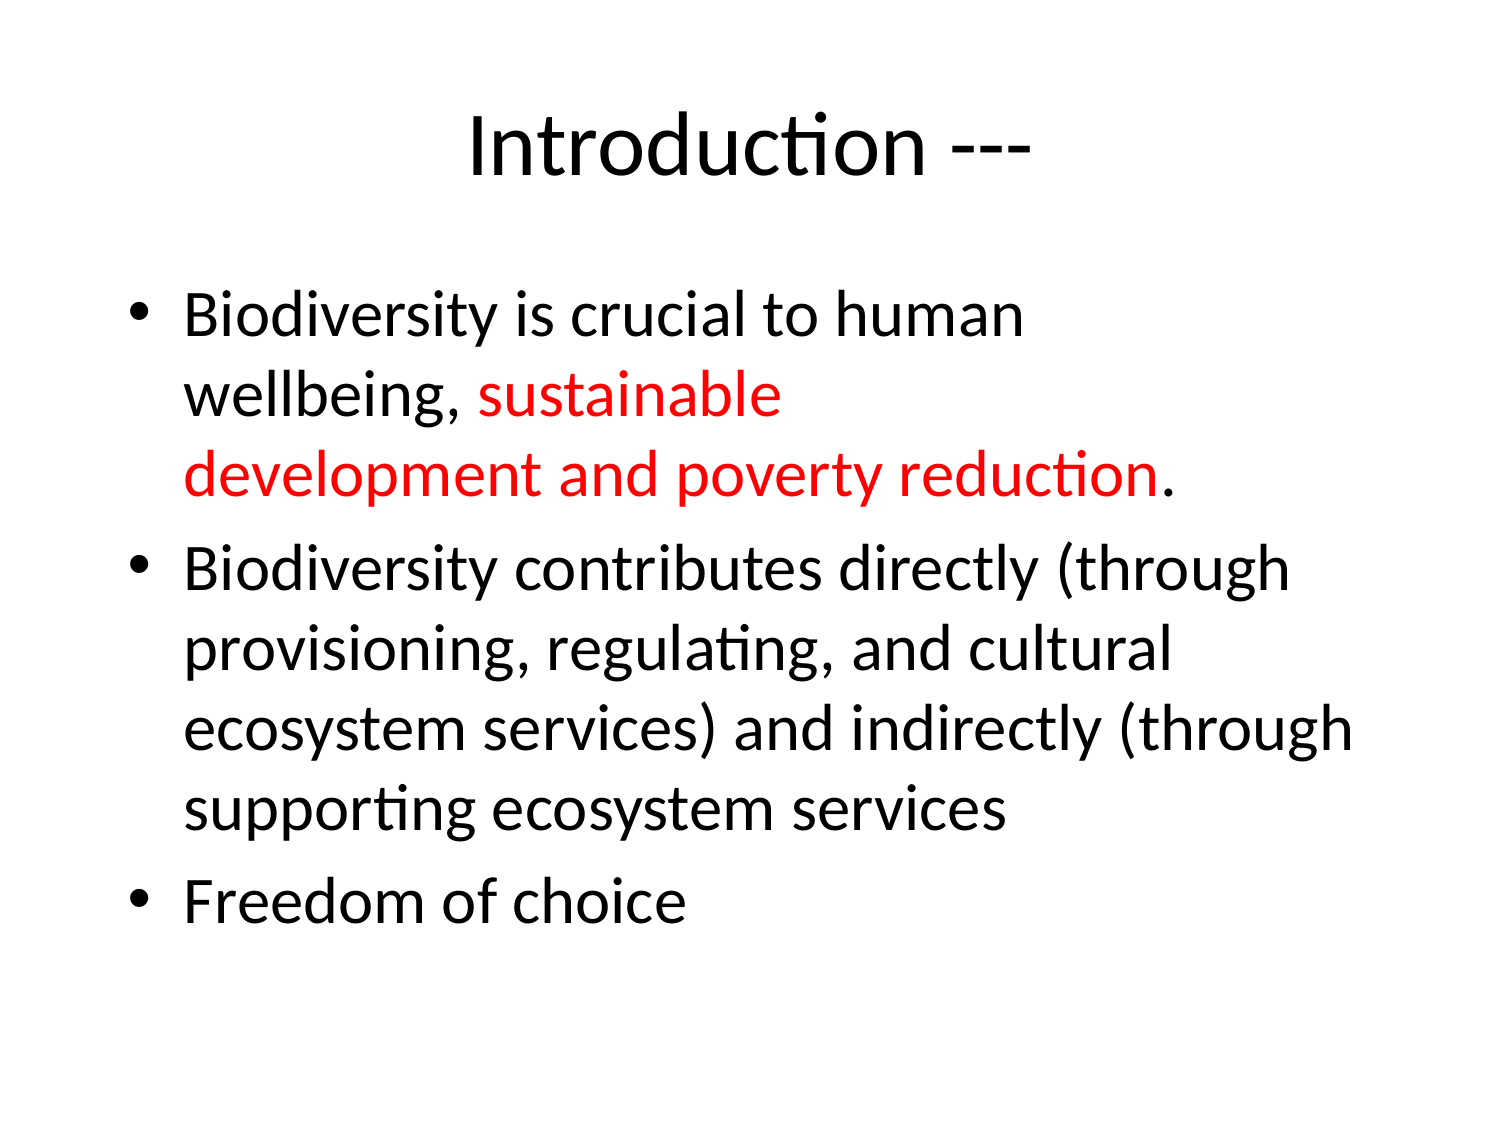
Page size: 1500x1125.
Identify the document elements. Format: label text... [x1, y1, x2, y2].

title Introduction --- [75, 45, 1425, 233]
list Biodiversity is crucial to human wellbeing, sustainable development and poverty reduction. Biodiversity contributes directly (through provisioning, regulating, and cultural ecosystem services) and indirectly (through supporting ecosystem services Freedom of choice [112, 262, 1438, 1005]
